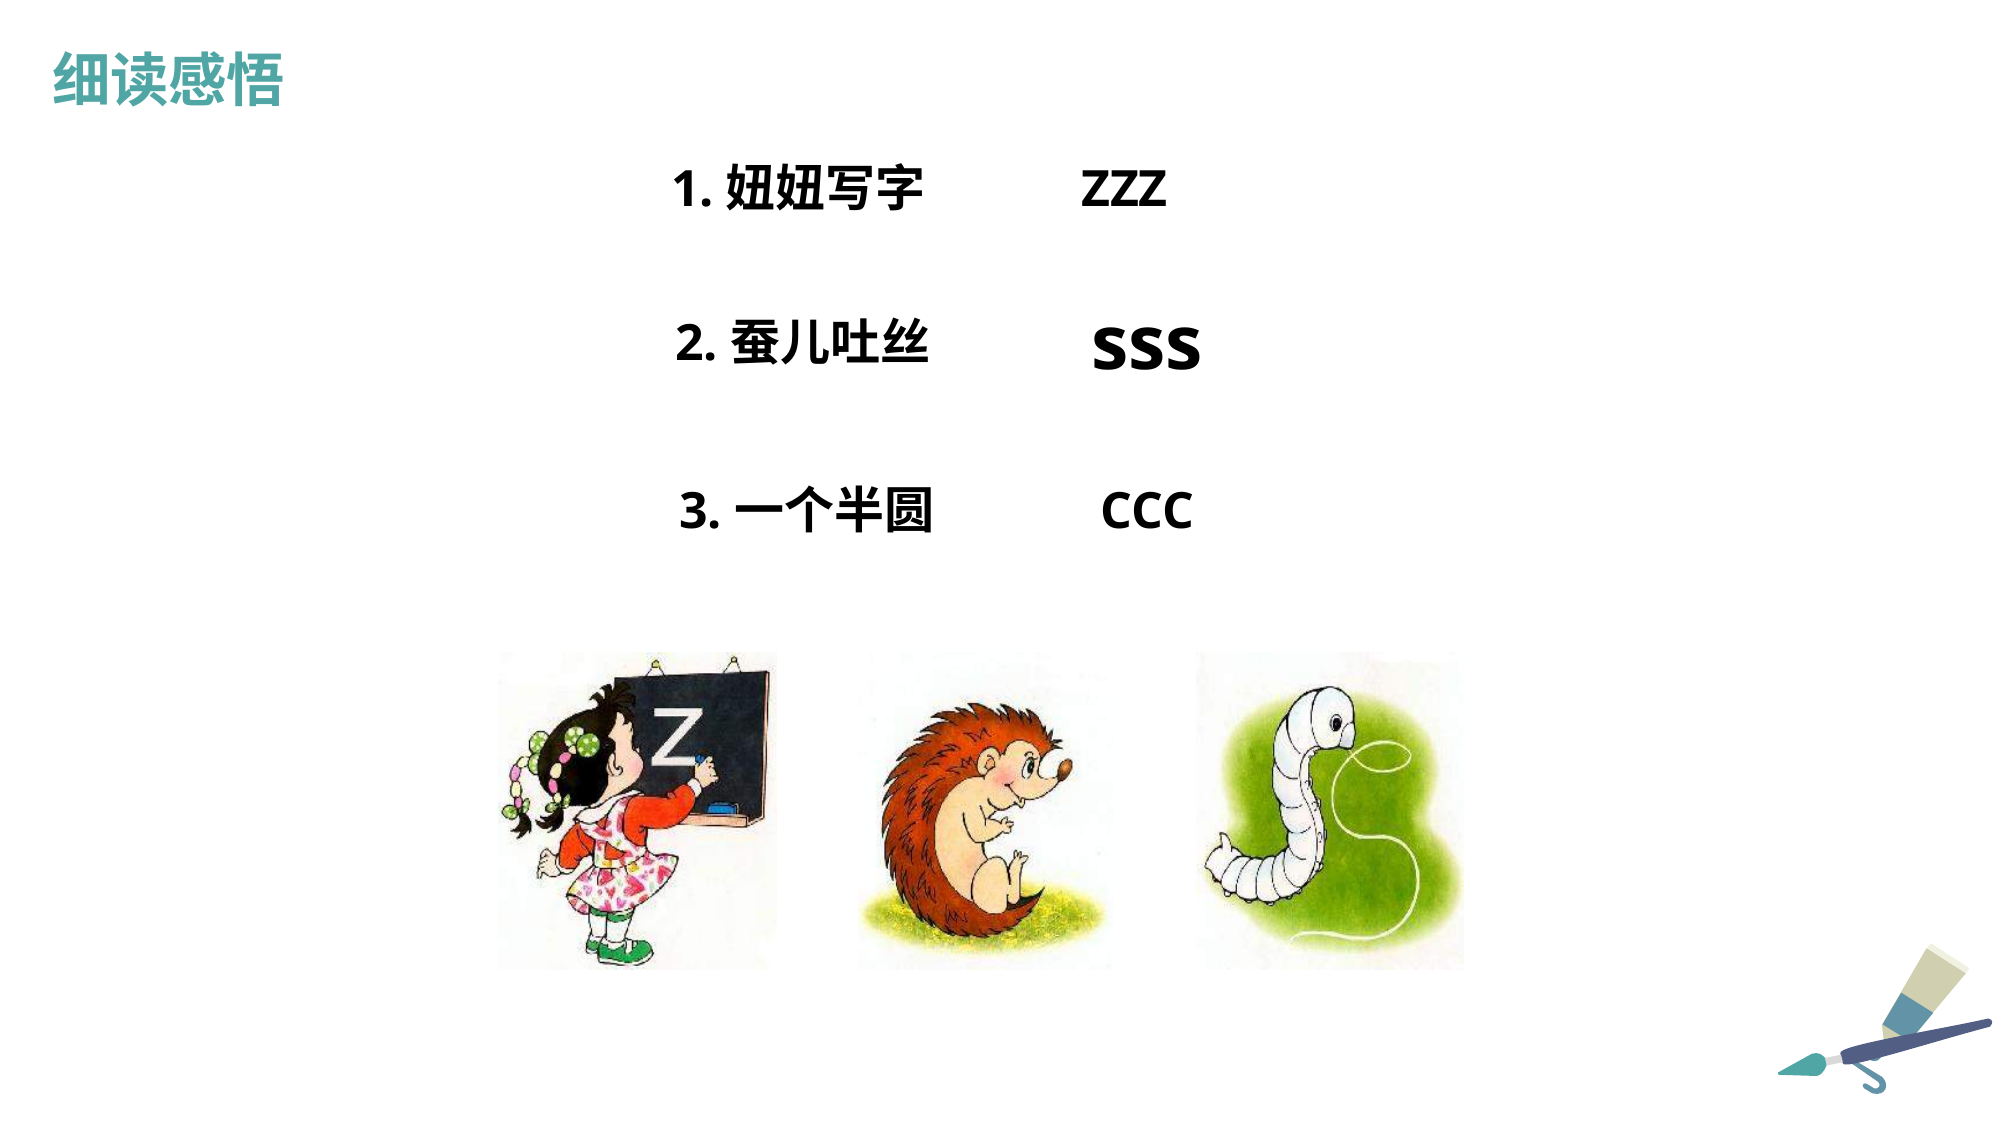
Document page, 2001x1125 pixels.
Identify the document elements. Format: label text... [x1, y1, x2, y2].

text_box ZZZ [1066, 148, 1183, 224]
text_box CCC [1086, 471, 1487, 547]
picture [498, 652, 777, 970]
text_box 2.蚕儿吐丝 [660, 302, 1076, 378]
text_box 1.妞妞写字 [656, 148, 1066, 224]
text_box sss [1076, 287, 1312, 393]
picture [858, 652, 1114, 970]
text_box 细读感悟 [37, 35, 301, 121]
picture [1196, 652, 1464, 970]
text_box 3.一个半圆 [664, 471, 1086, 547]
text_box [1811, 945, 1974, 1125]
